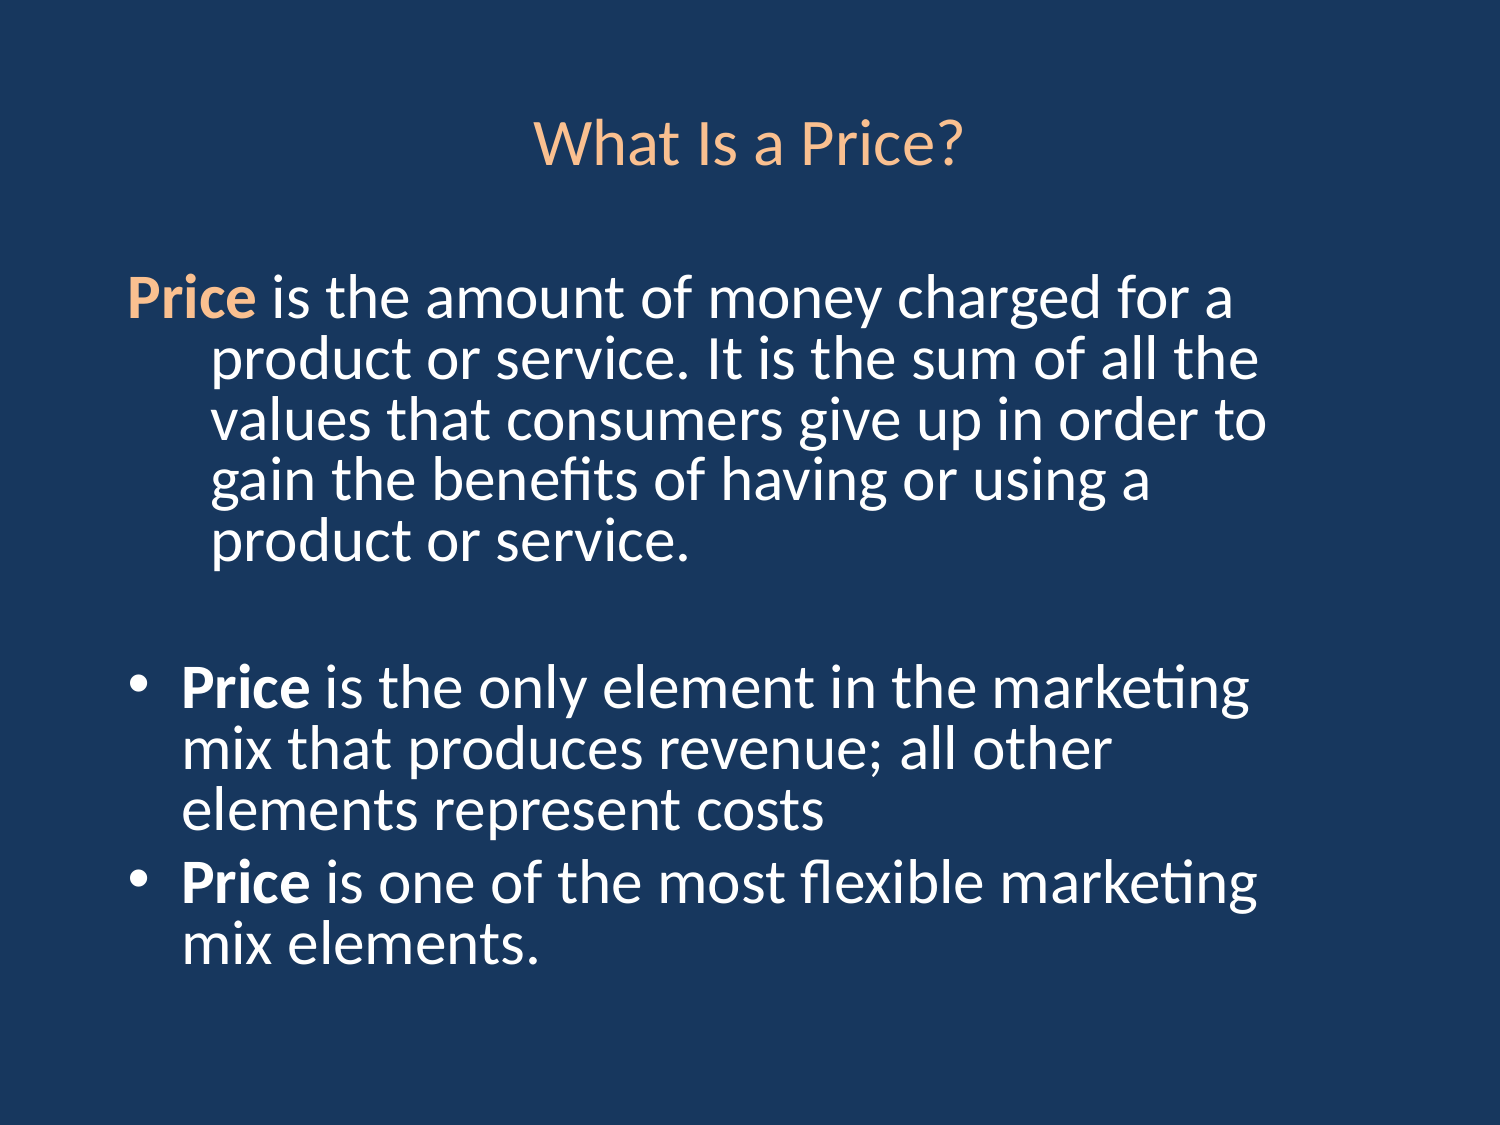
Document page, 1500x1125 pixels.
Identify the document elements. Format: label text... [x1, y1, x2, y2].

list Price is the amount of money charged for a product or service. It is the sum of all the values that consumers give up in order to gain the benefits of having or using a product or service. Price is the only element in the marketing mix that produces revenue; all other elements represent costs Price is one of the most flexible marketing mix elements. [112, 262, 1363, 988]
title What Is a Price? [75, 45, 1425, 233]
